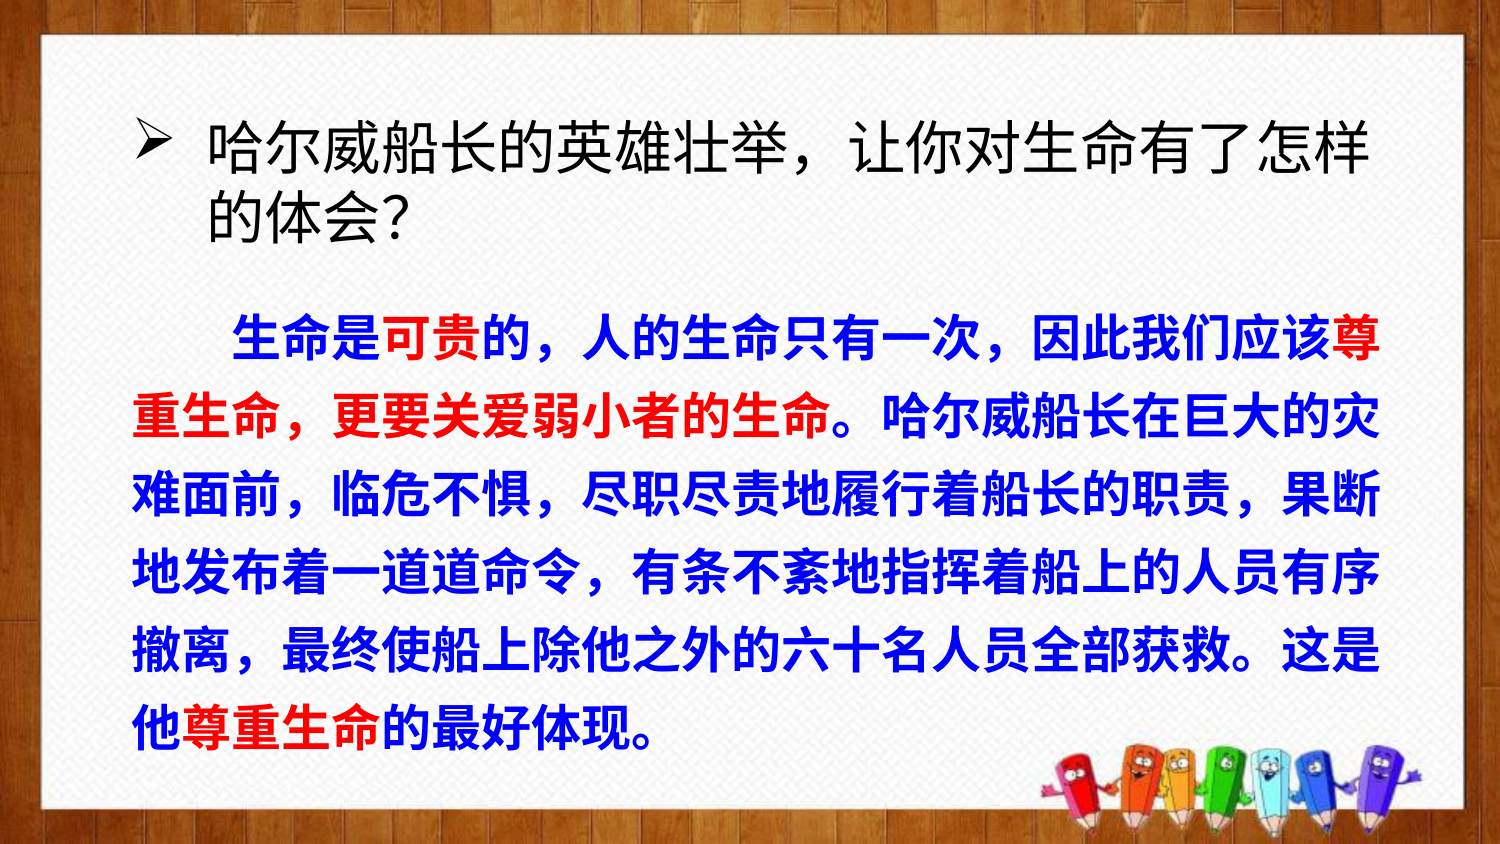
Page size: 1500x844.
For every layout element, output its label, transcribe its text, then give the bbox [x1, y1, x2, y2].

list 生命是可贵的，人的生命只有一次，因此我们应该尊重生命，更要关爱弱小者的生命。哈尔威船长在巨大的灾难面前，临危不惧，尽职尽责地履行着船长的职责，果断地发布着一道道命令，有条不紊地指挥着船上的人员有序撤离，最终使船上除他之外的六十名人员全部获救。这是他尊重生命的最好体现。 [116, 281, 1411, 817]
picture [0, 0, 1500, 844]
title 哈尔威船长的英雄壮举，让你对生命有了怎样的体会？ [116, 103, 1411, 267]
